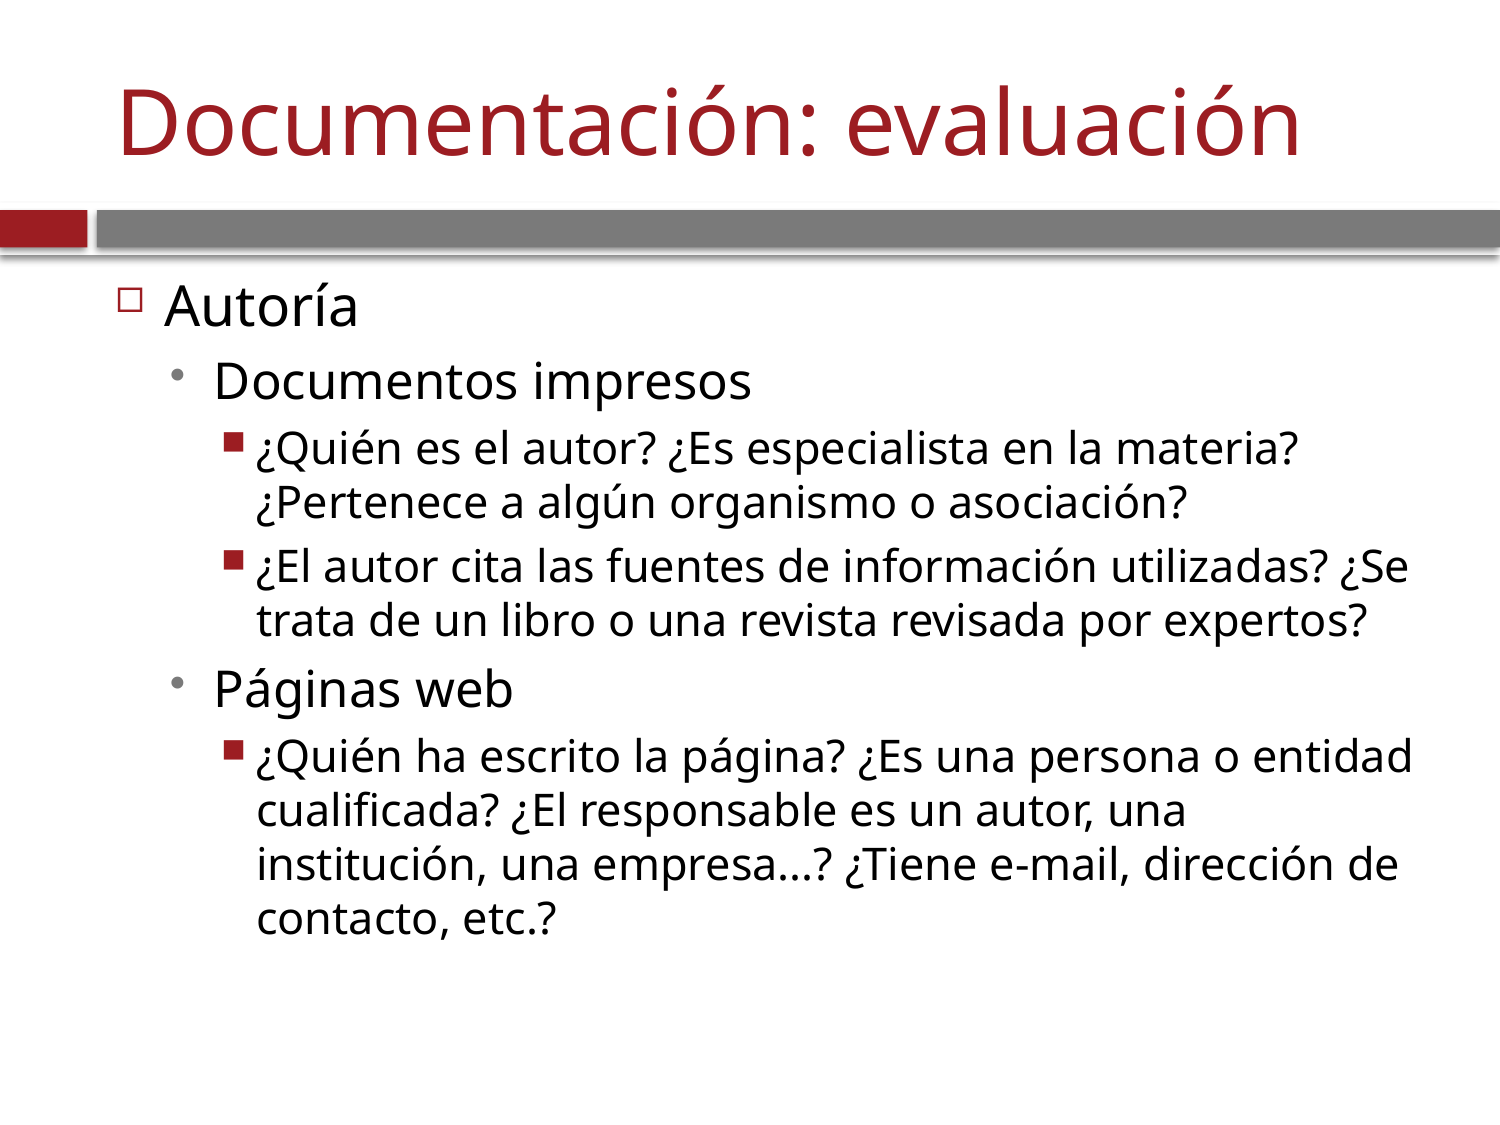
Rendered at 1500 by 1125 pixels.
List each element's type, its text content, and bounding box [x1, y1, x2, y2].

title Documentación: evaluación [100, 37, 1438, 200]
list Autoría Documentos impresos ¿Quién es el autor? ¿Es especialista en la materia? ¿Pertenece a algún organismo o asociación? ¿El autor cita las fuentes de información utilizadas? ¿Se trata de un libro o una revista revisada por expertos? Páginas web ¿Quién ha escrito la página? ¿Es una persona o entidad cualificada? ¿El responsable es un autor, una institución, una empresa...? ¿Tiene e-mail, dirección de contacto, etc.? [100, 262, 1438, 1000]
